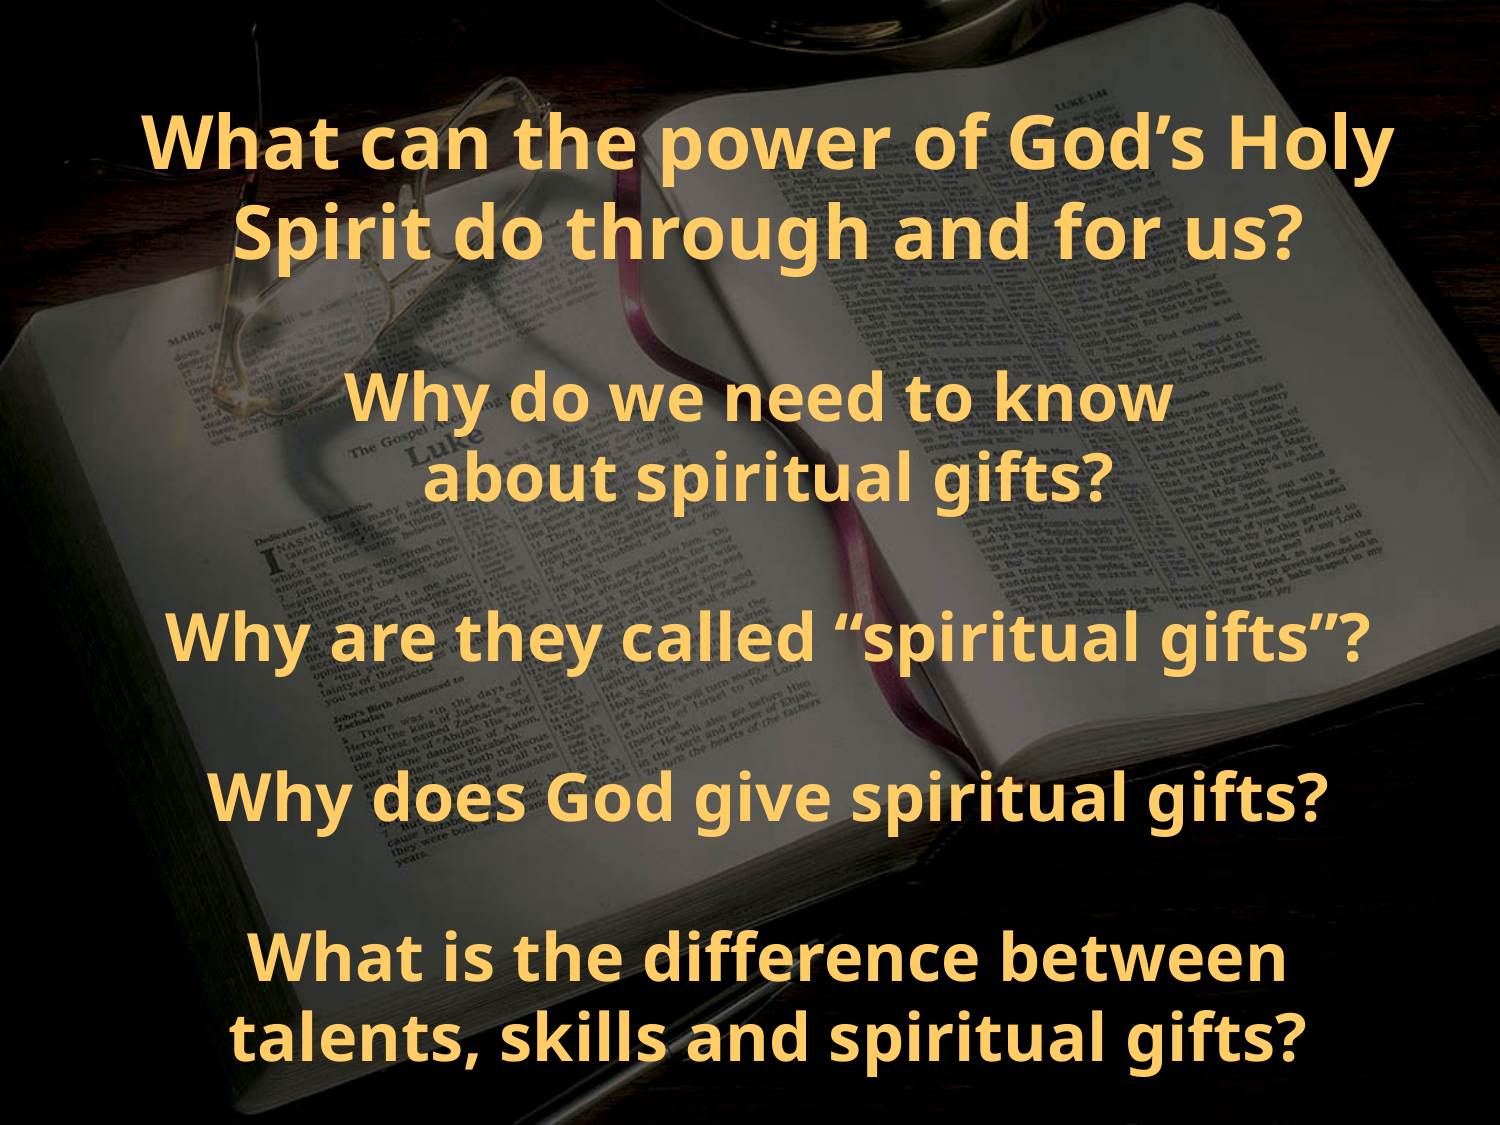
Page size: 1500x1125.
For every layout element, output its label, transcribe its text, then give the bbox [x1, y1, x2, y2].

picture [0, 0, 1500, 1125]
text_box What can the power of God’s Holy Spirit do through and for us? Why do we need to know about spiritual gifts? Why are they called “spiritual gifts”? Why does God give spiritual gifts? What is the difference between talents, skills and spiritual gifts? What is the difference between spiritual gifts and fruit of the spirit? What is the difference between spiritual gifts and spiritual disciplines? To whom are spiritual gifts given? How are spiritual gifts distributed? Can spiritual gifts be developed? [124, 87, 1413, 1125]
